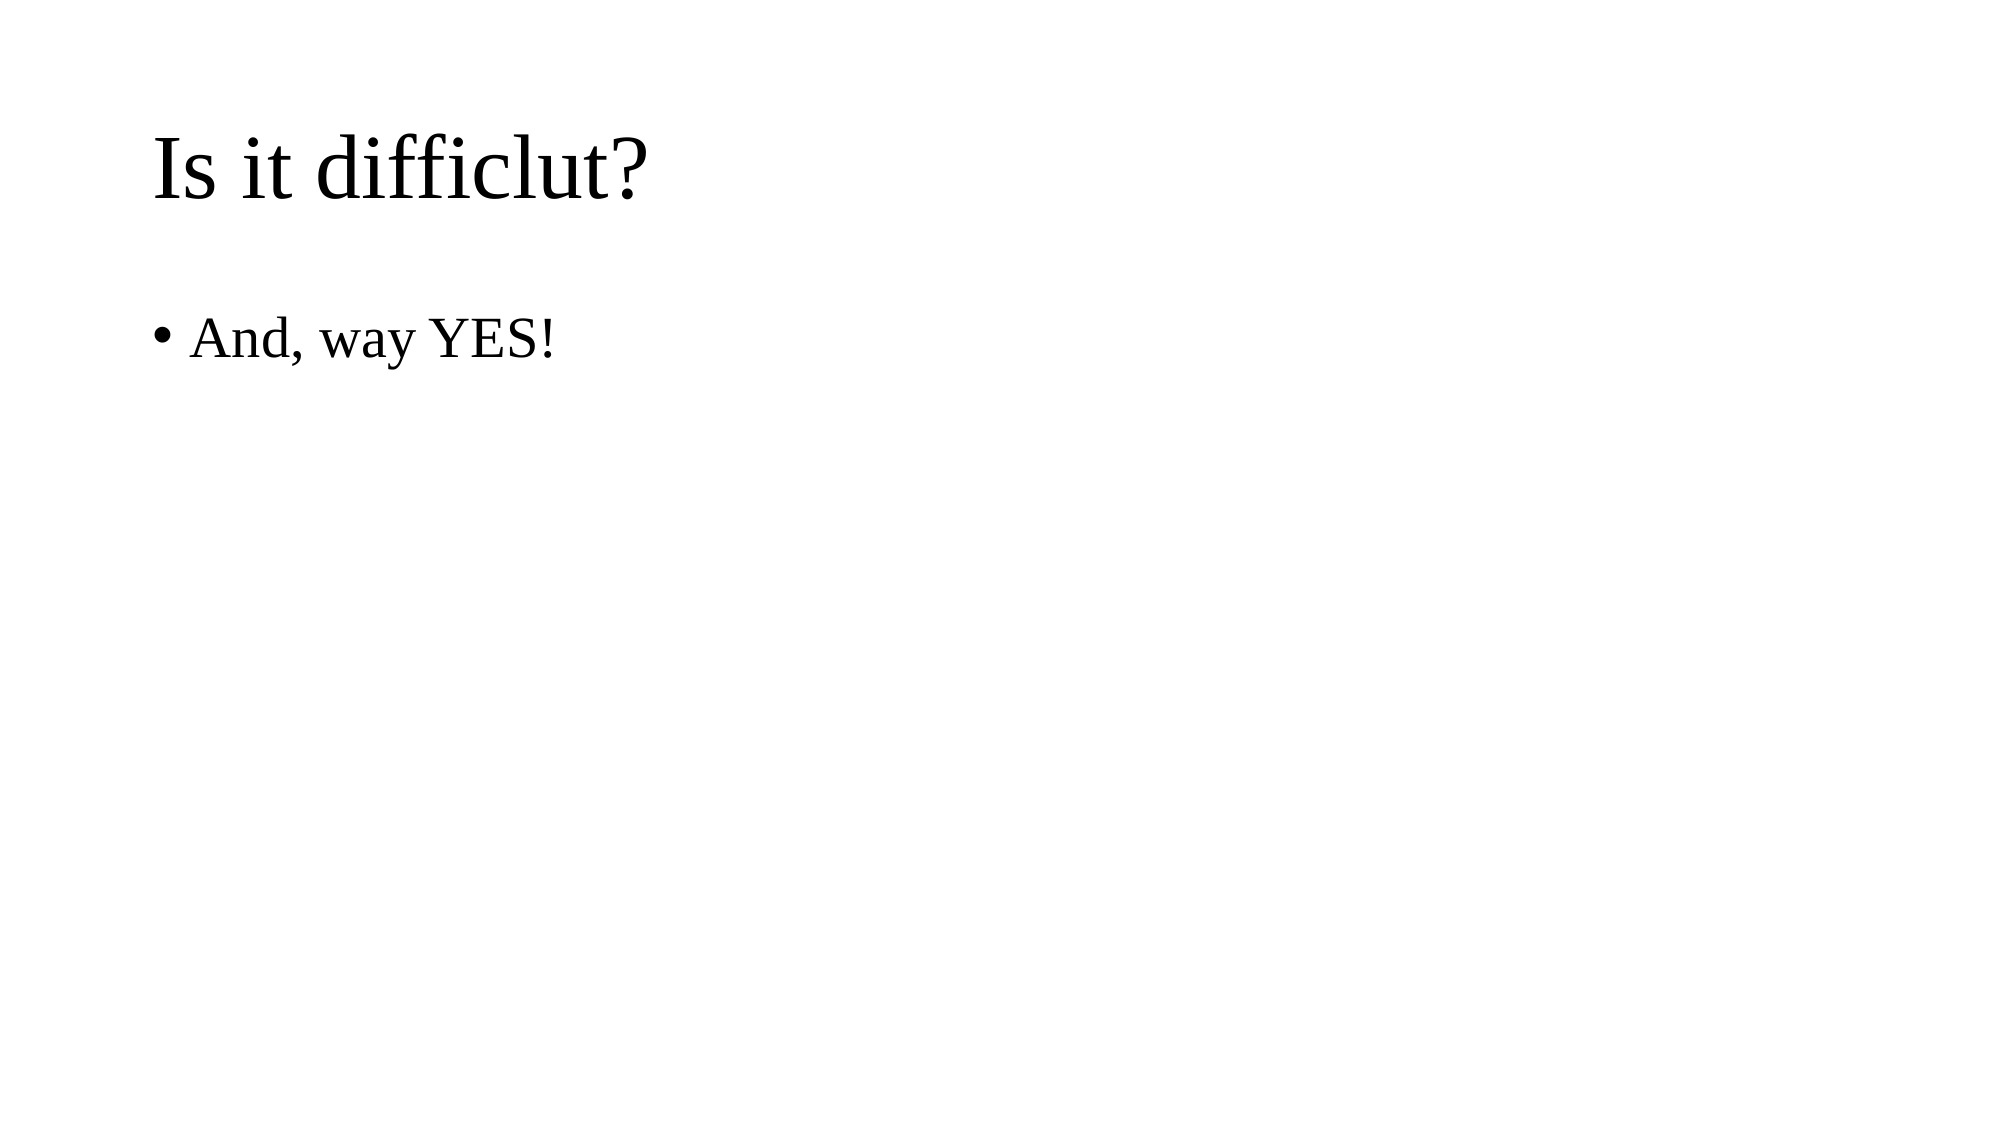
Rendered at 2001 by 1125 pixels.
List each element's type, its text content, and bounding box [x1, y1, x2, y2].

list And, way YES! [137, 299, 1863, 1014]
title Is it difficlut? [137, 59, 1863, 278]
